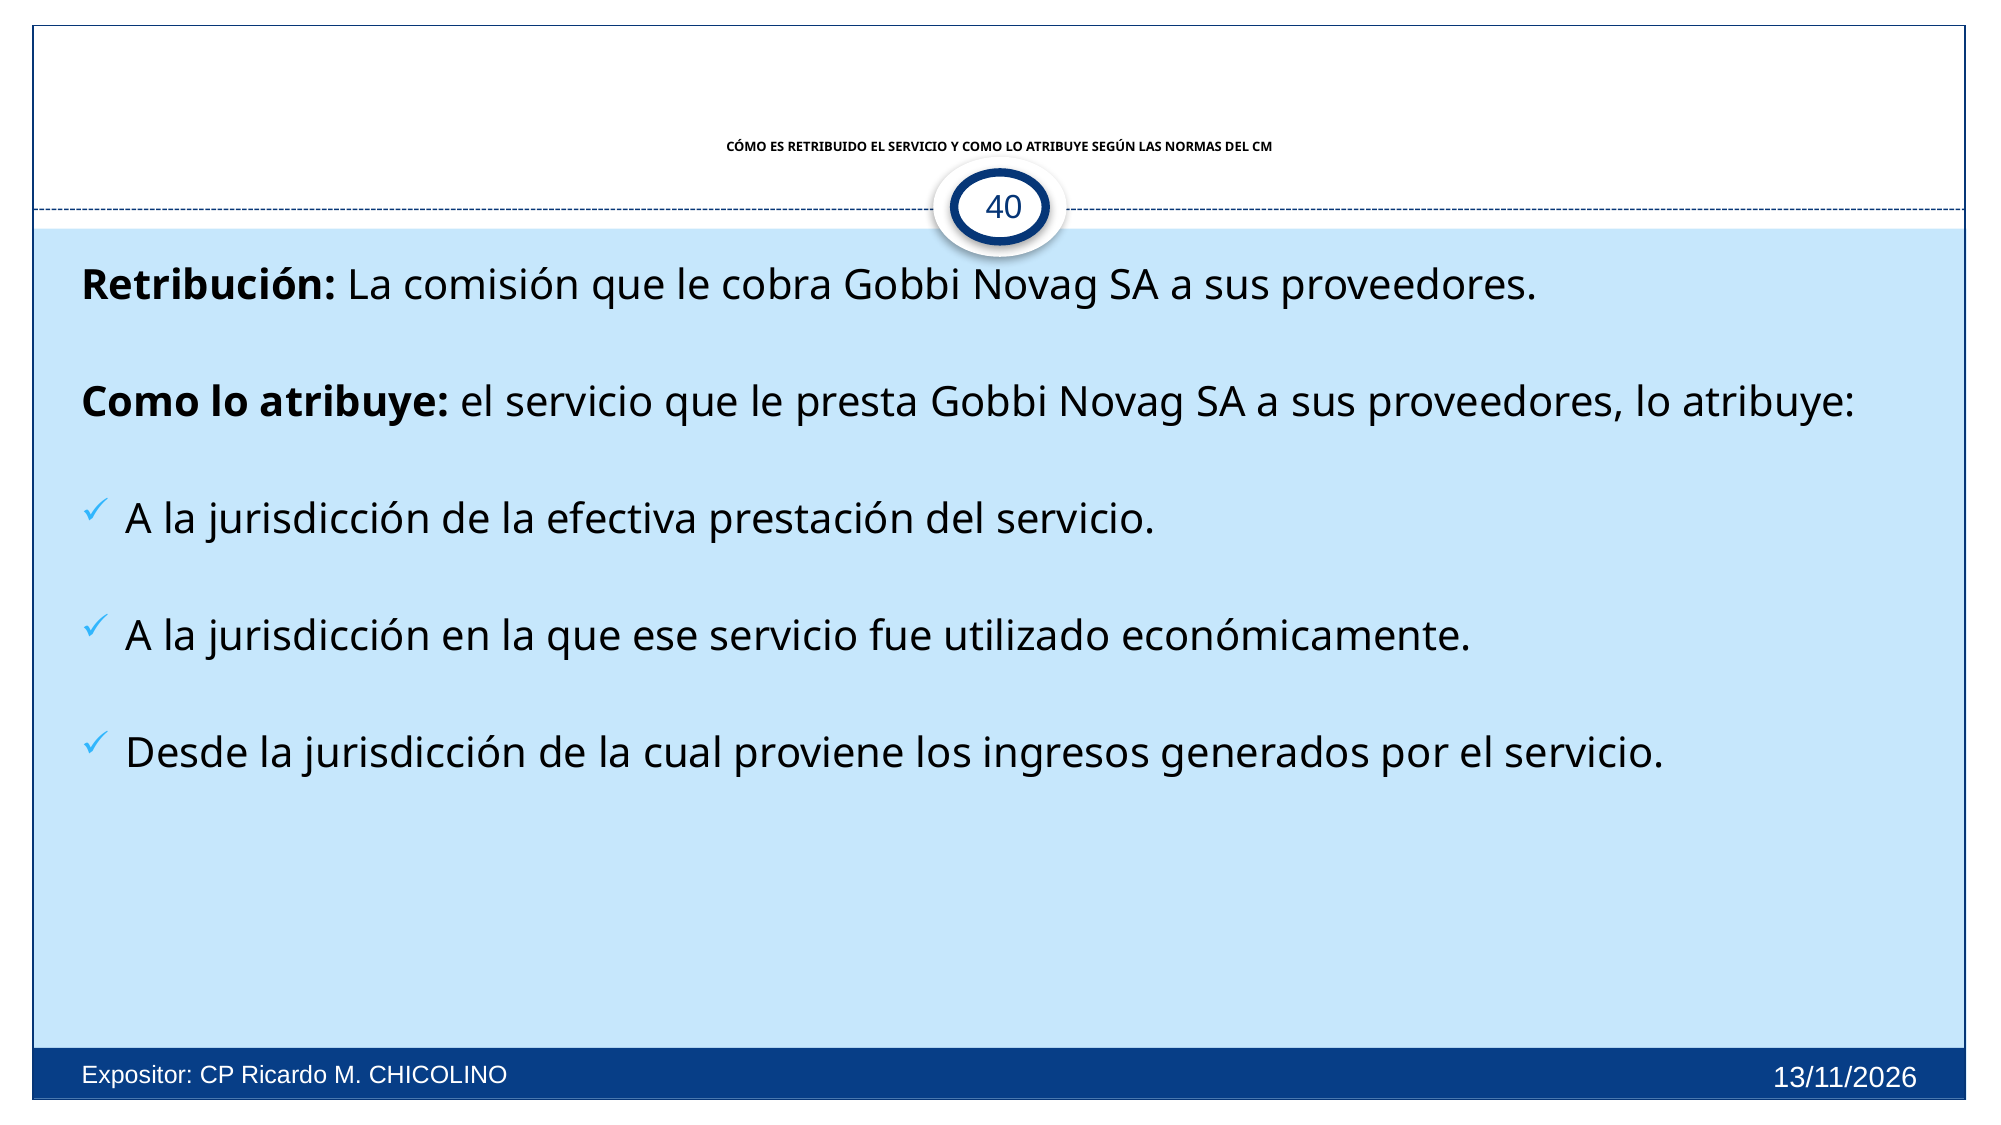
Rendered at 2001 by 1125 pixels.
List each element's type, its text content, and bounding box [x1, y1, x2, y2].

title CÓMO ES RETRIBUIDO EL SERVICIO Y COMO LO ATRIBUYE SEGÚN LAS NORMAS DEL CM [65, 37, 1933, 162]
footer Expositor: CP Ricardo M. CHICOLINO [66, 1051, 850, 1112]
slide_number 40 [954, 168, 1055, 241]
list Retribución: La comisión que le cobra Gobbi Novag SA a sus proveedores. Como lo atribuye: el servicio que le presta Gobbi Novag SA a sus proveedores, lo atribuye: A la jurisdicción de la efectiva prestación del servicio. A la jurisdicción en la que ese servicio fue utilizado económicamente. Desde la jurisdicción de la cual proviene los ingresos generados por el servicio. [66, 250, 1926, 1001]
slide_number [1266, 1050, 1933, 1111]
